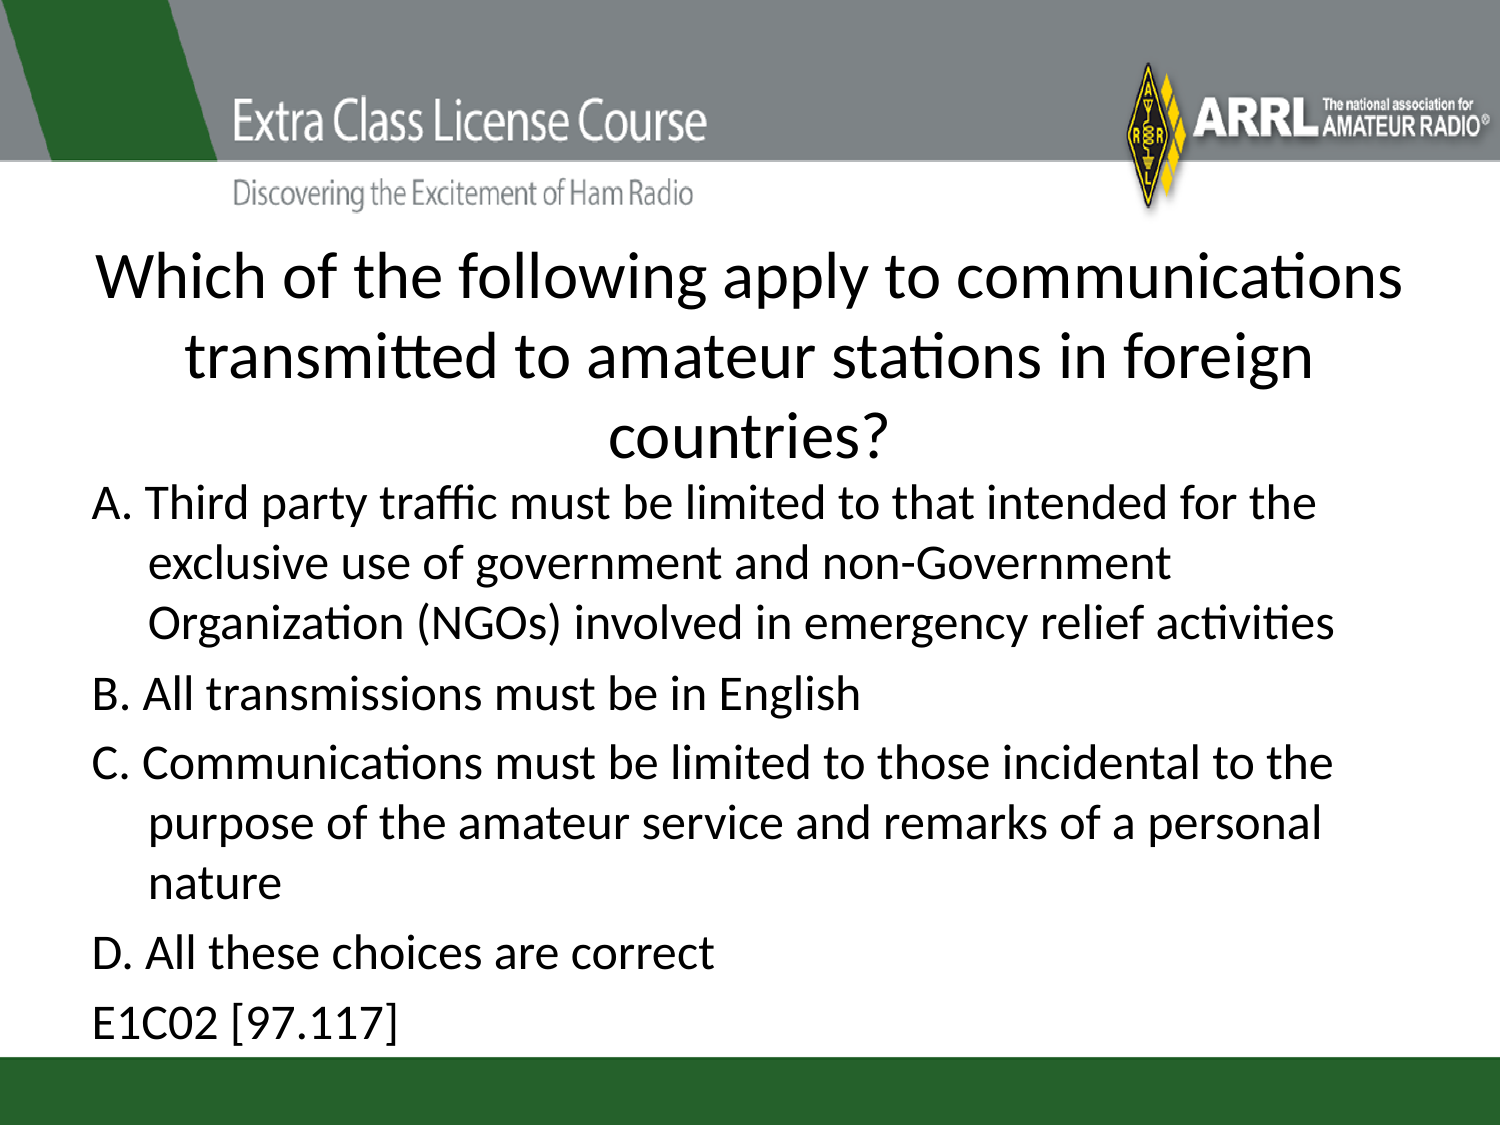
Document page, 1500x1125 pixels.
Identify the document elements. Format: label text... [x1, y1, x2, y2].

list A. Third party traffic must be limited to that intended for the exclusive use of government and non-Government Organization (NGOs) involved in emergency relief activities B. All transmissions must be in English C. Communications must be limited to those incidental to the purpose of the amateur service and remarks of a personal nature D. All these choices are correct E1C02 [97.117] [76, 462, 1427, 980]
title Which of the following apply to communications transmitted to amateur stations in foreign countries? [75, 224, 1425, 413]
picture [0, 0, 1500, 1125]
